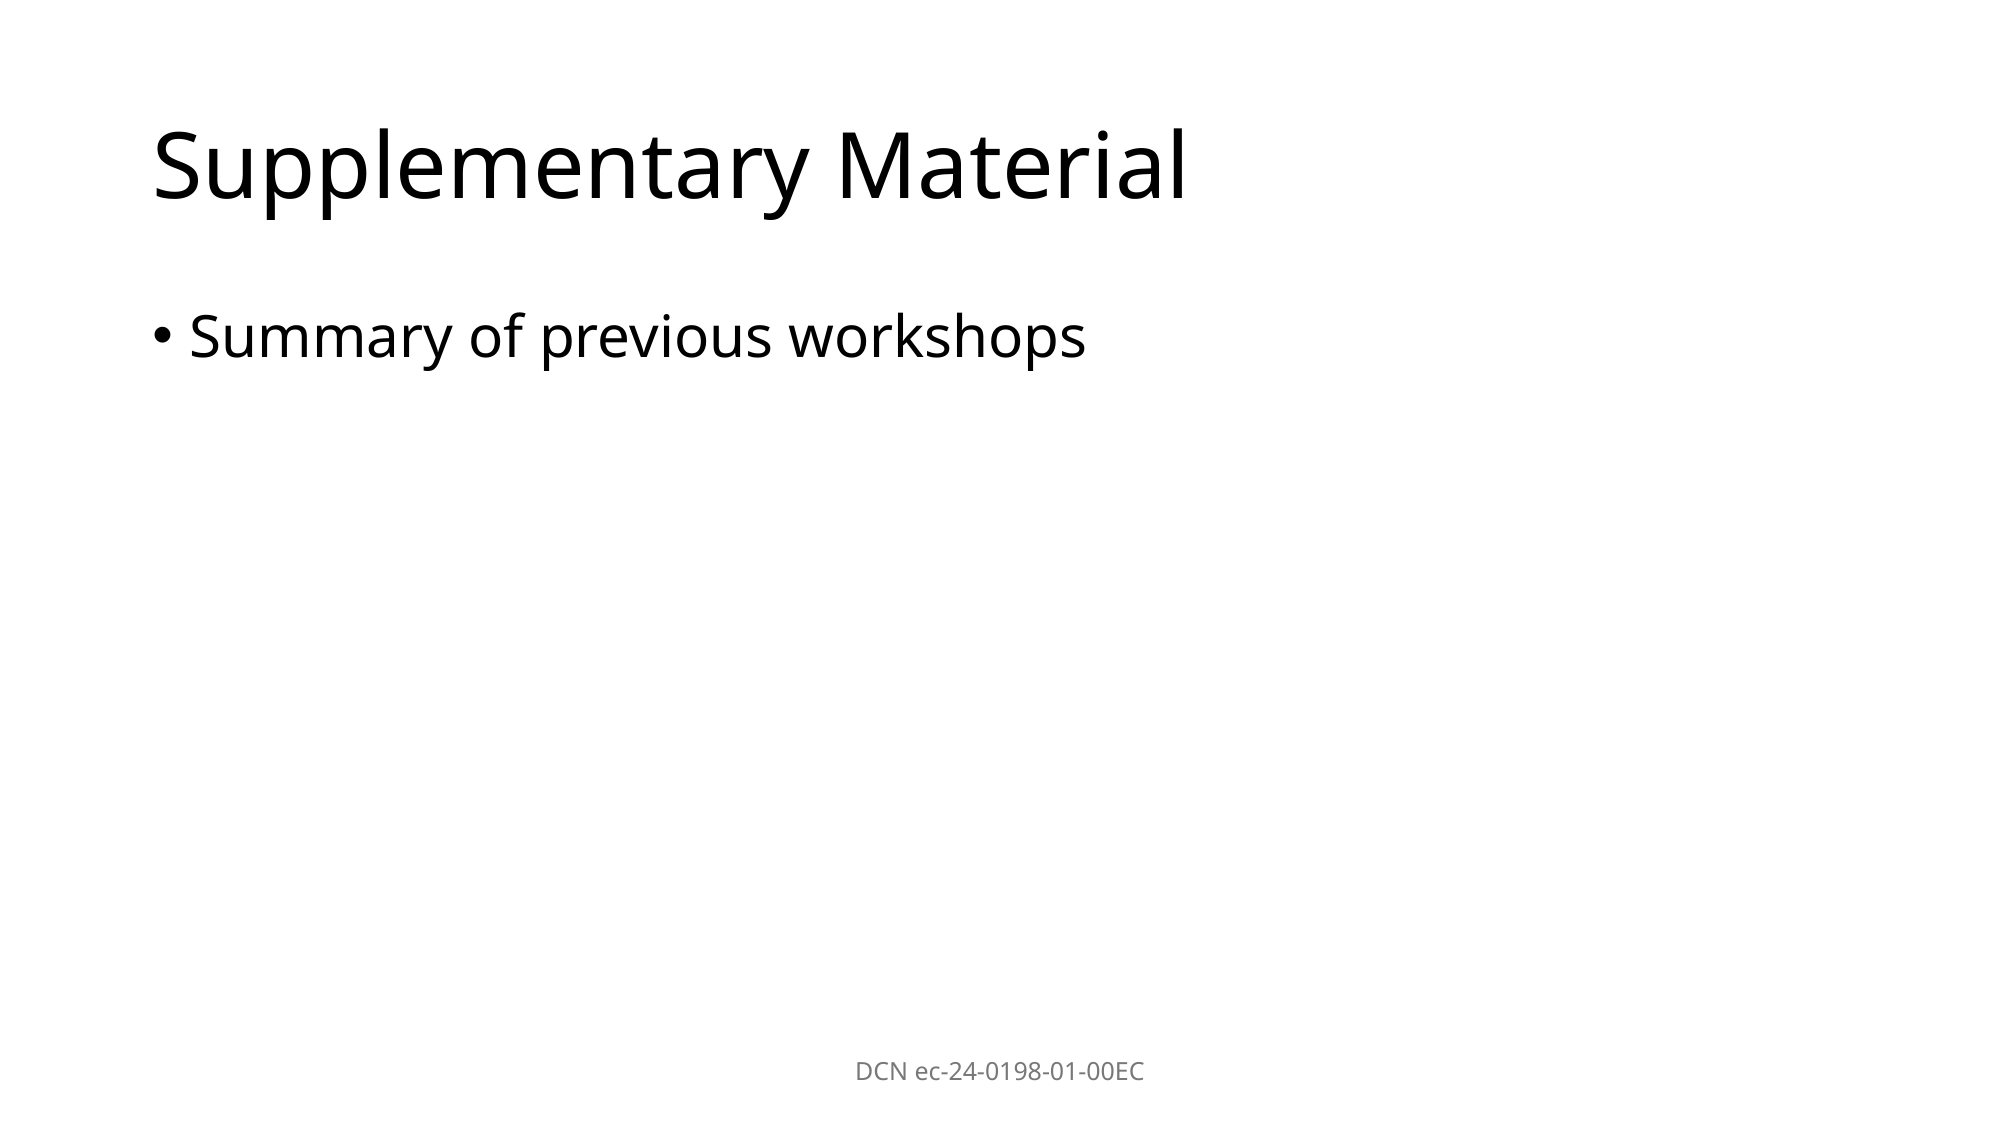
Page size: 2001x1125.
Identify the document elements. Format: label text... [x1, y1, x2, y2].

footer DCN ec-24-0198-01-00EC [662, 1042, 1338, 1103]
list Summary of previous workshops [137, 299, 1863, 1014]
title Supplementary Material [137, 59, 1863, 278]
